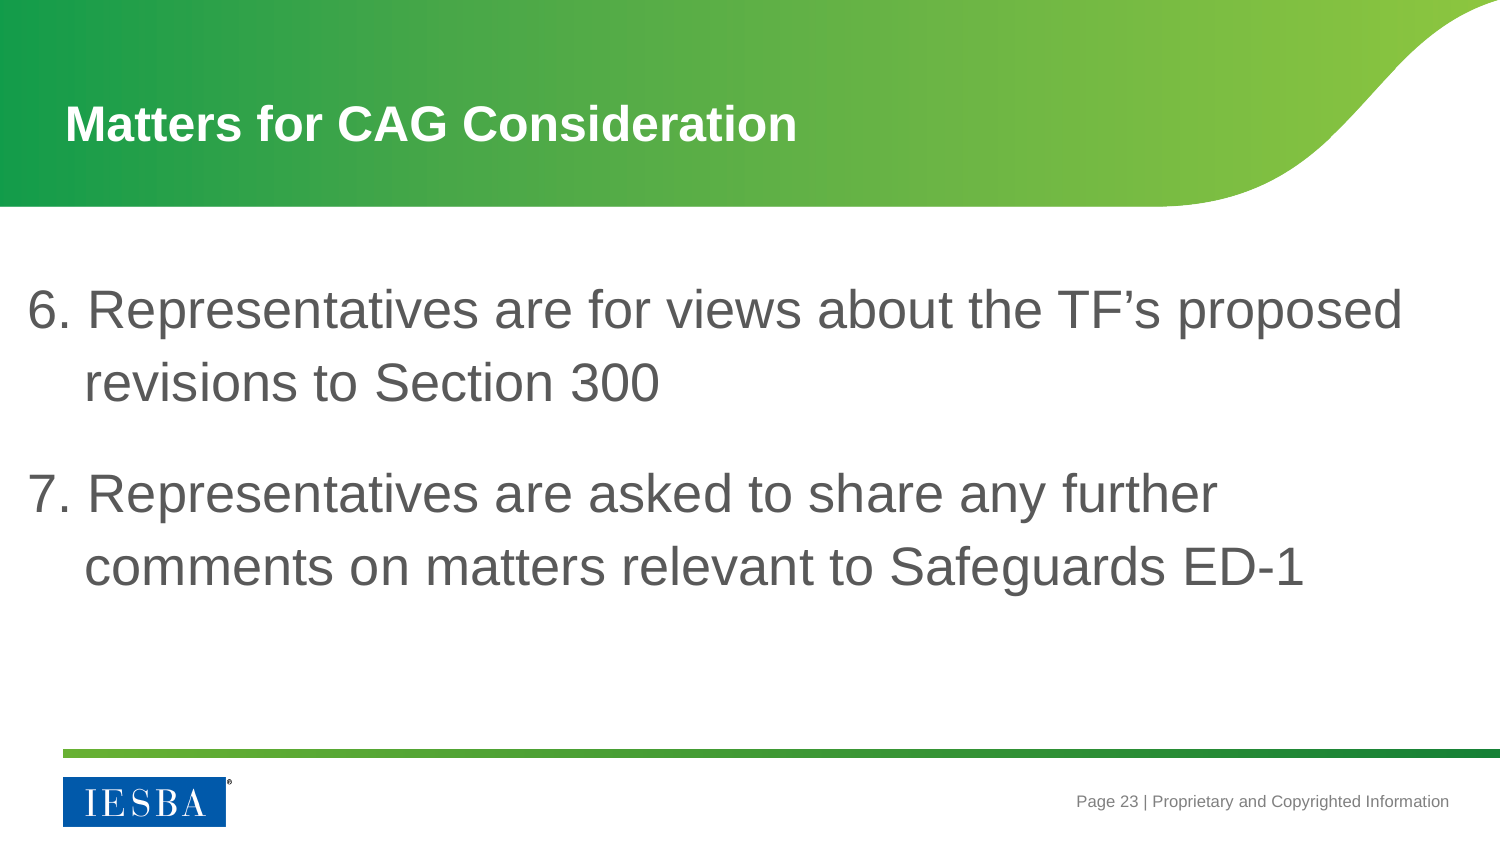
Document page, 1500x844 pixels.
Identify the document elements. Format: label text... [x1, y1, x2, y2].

picture [63, 785, 232, 827]
picture [0, 0, 1500, 207]
text_box Matters for CAG Consideration [49, 84, 1263, 160]
text_box 6. Representatives are for views about the TF’s proposed revisions to Section 300 7. Representatives are asked to share any further comments on matters relevant to Safeguards ED-1 [12, 259, 1488, 785]
